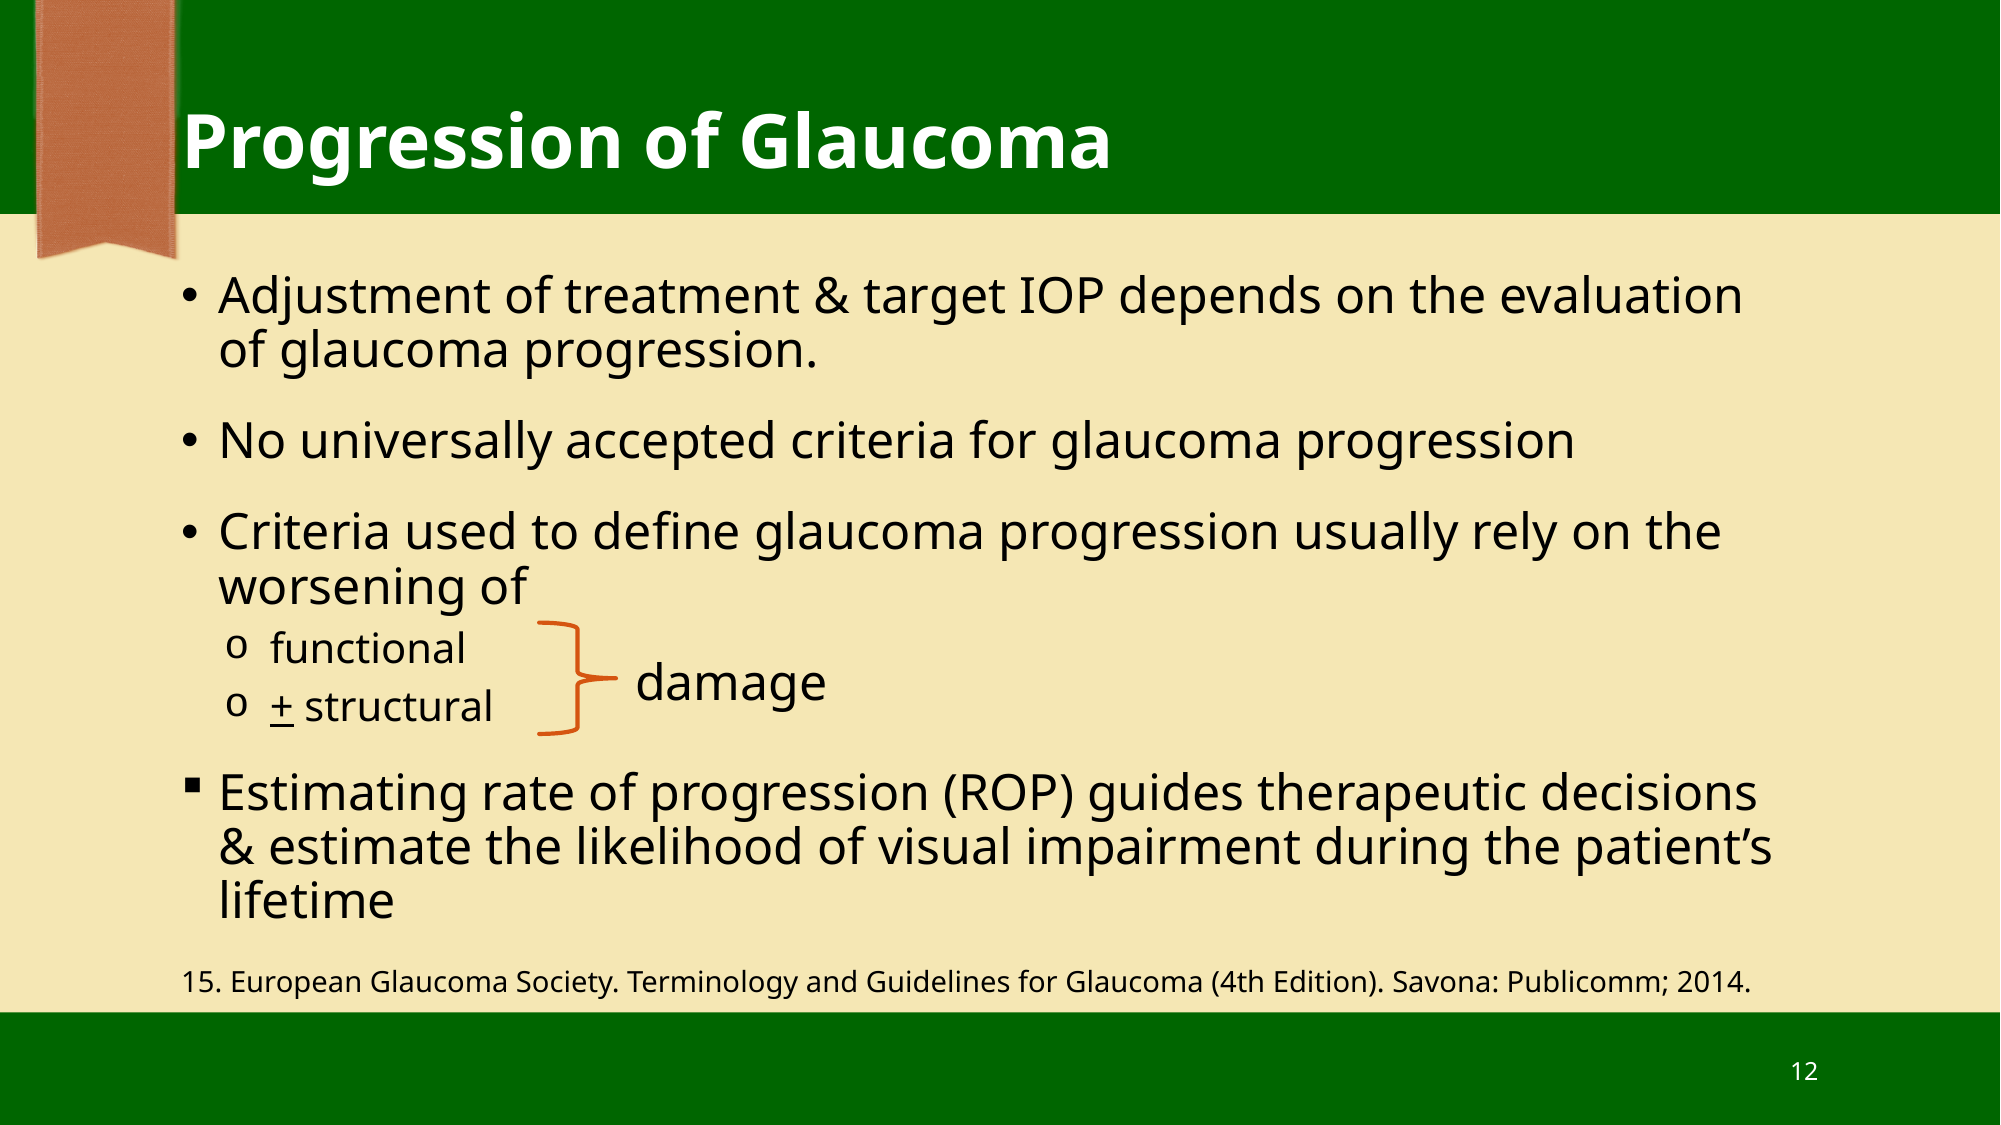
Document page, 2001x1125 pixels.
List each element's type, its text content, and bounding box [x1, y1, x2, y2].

text_box [538, 622, 615, 735]
slide_number 12 [1518, 1042, 1819, 1103]
text_box damage [615, 642, 847, 718]
list Adjustment of treatment & target IOP depends on the evaluation of glaucoma progression. No universally accepted criteria for glaucoma progression Criteria used to define glaucoma progression usually rely on the worsening of functional + structural Estimating rate of progression (ROP) guides therapeutic decisions & estimate the likelihood of visual impairment during the patient’s lifetime 15. European Glaucoma Society. Terminology and Guidelines for Glaucoma (4th Edition). Savona: Publicomm; 2014. [181, 262, 1787, 1106]
title Progression of Glaucoma [181, 12, 1819, 193]
